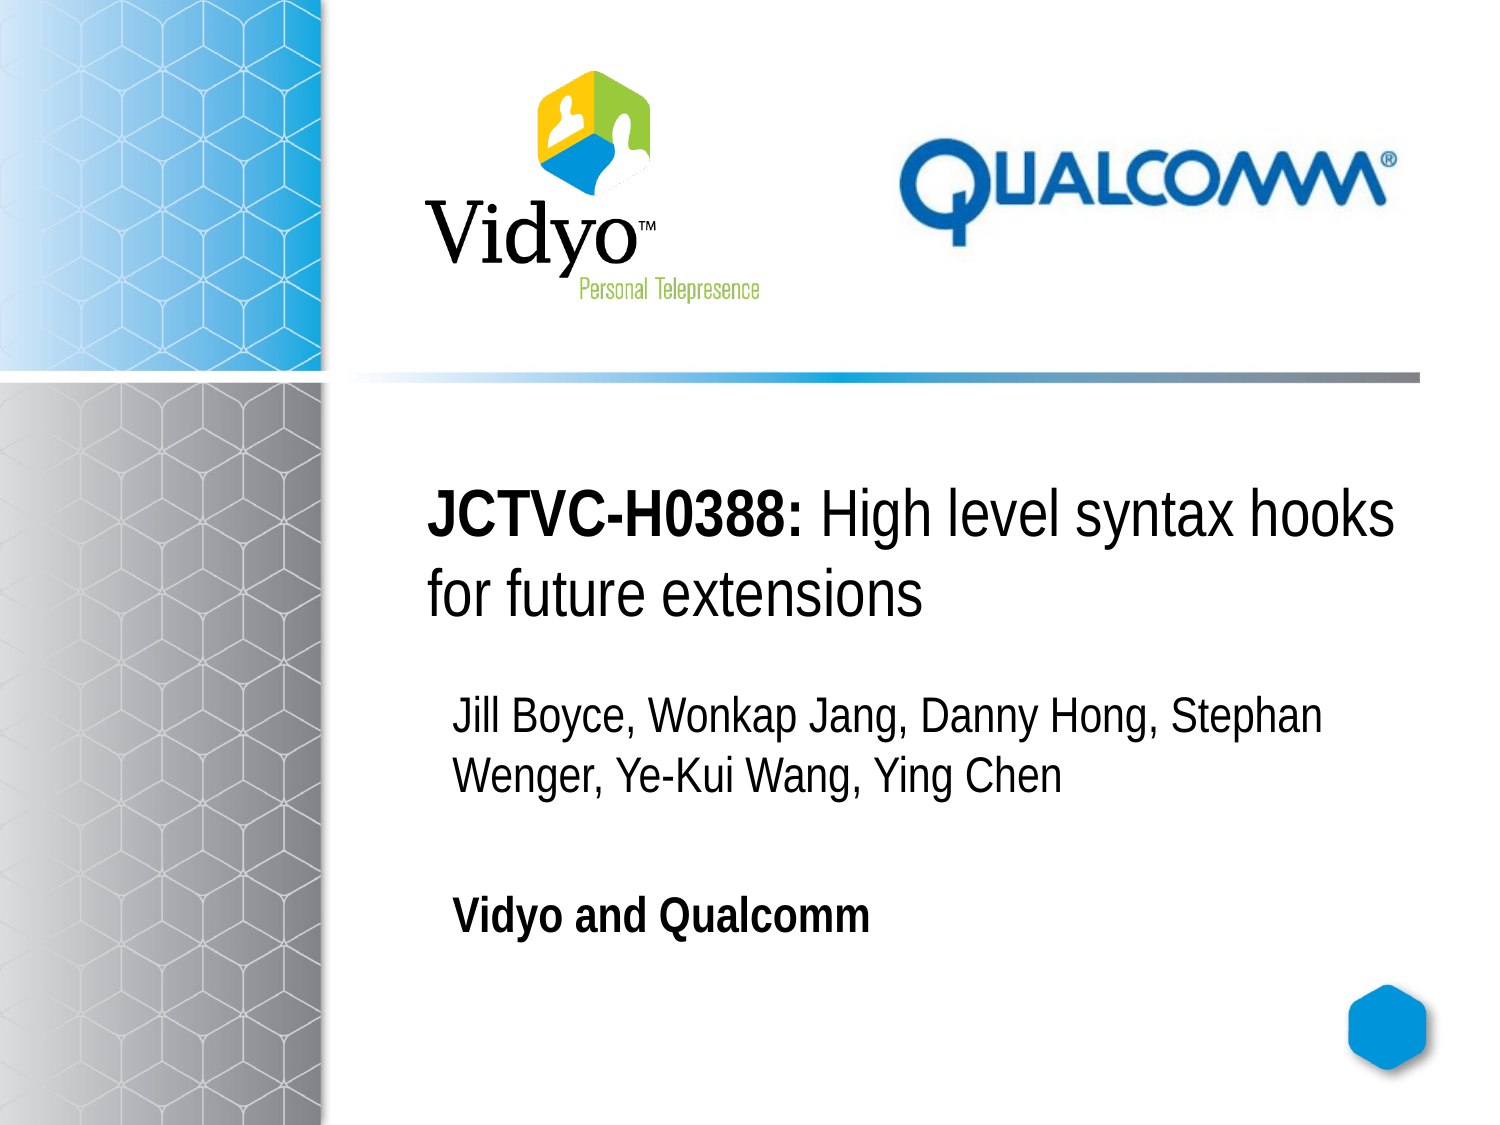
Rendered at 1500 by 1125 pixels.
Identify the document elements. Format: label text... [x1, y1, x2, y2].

picture [0, 0, 1438, 1125]
picture [824, 124, 1451, 351]
subtitle Jill Boyce, Wonkap Jang, Danny Hong, Stephan Wenger, Ye-Kui Wang, Ying Chen Vidyo and Qualcomm [437, 674, 1438, 963]
picture [425, 71, 759, 304]
title JCTVC-H0388: High level syntax hooks for future extensions [412, 396, 1451, 638]
picture [1337, 974, 1442, 1086]
